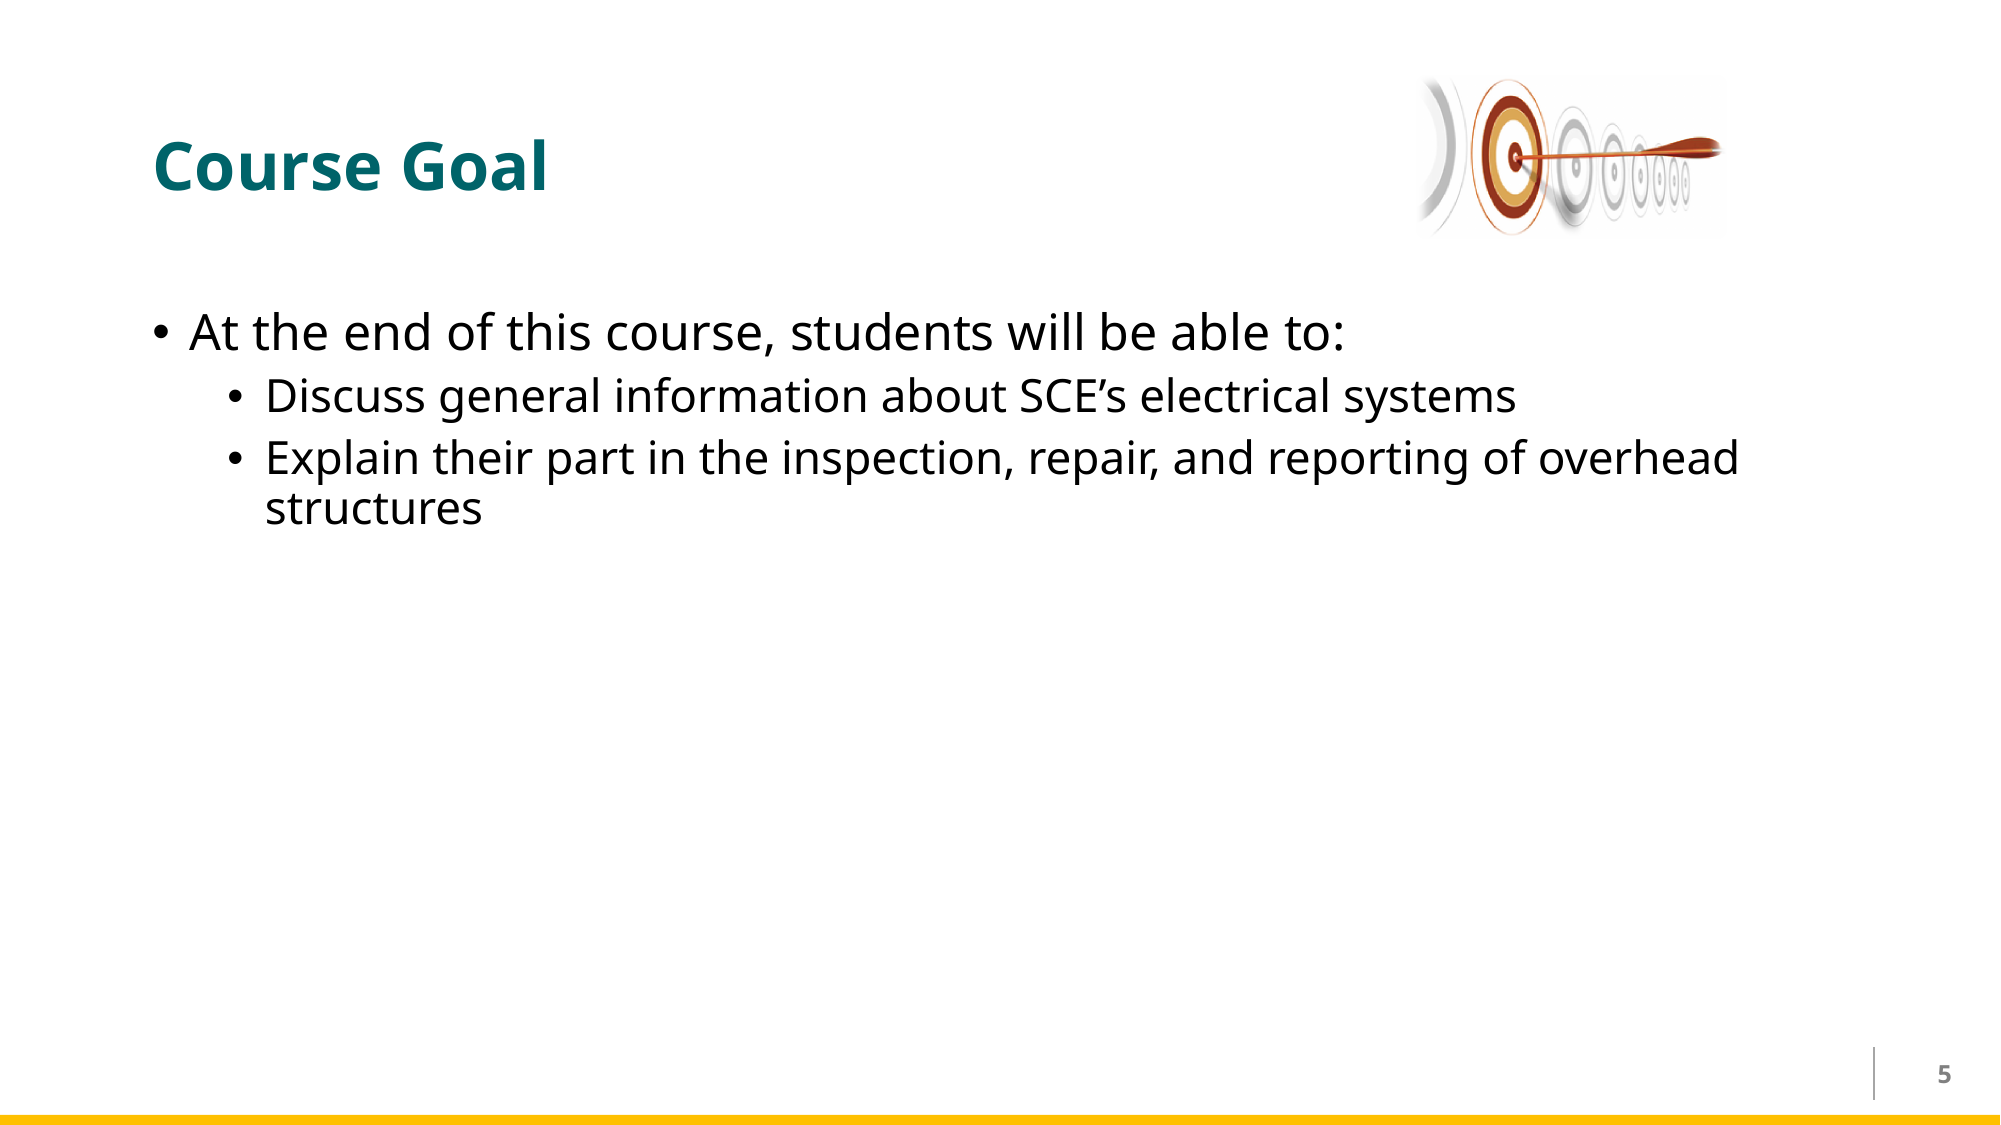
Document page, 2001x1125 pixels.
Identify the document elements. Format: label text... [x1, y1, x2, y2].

picture [1414, 74, 1728, 240]
list At the end of this course, students will be able to: Discuss general information about SCE’s electrical systems Explain their part in the inspection, repair, and reporting of overhead structures [137, 299, 1863, 1014]
title Course Goal [137, 59, 1863, 278]
